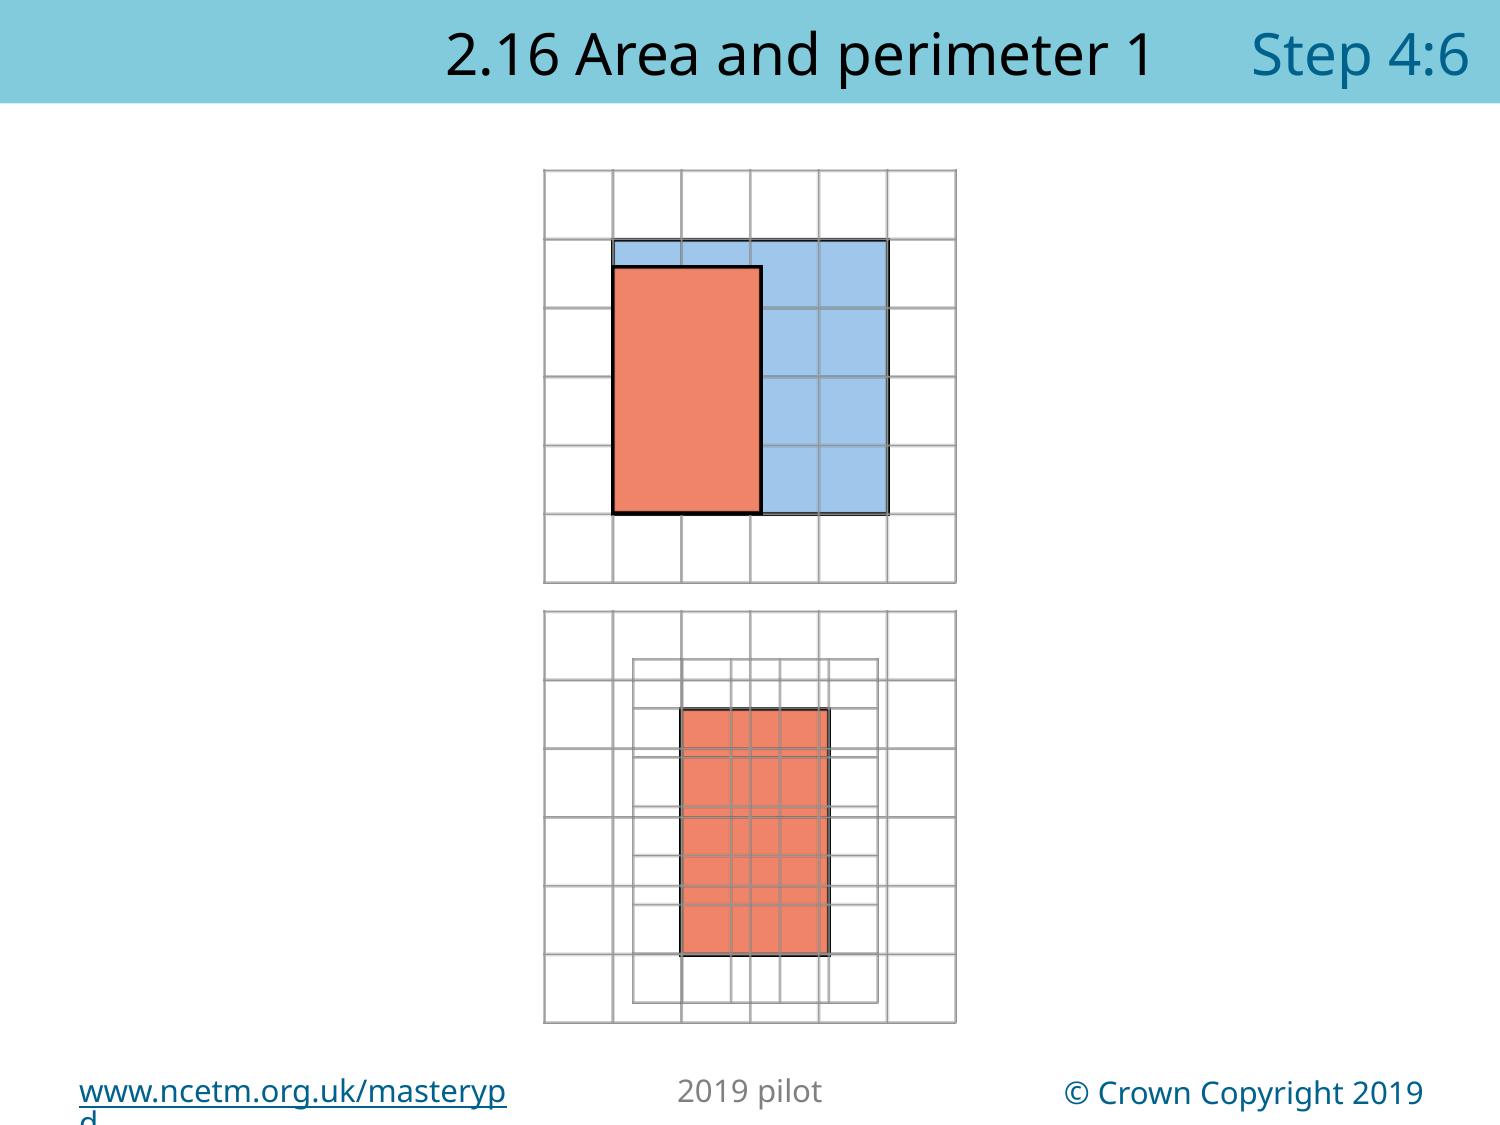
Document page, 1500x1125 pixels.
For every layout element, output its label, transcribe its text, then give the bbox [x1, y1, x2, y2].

picture [542, 169, 957, 584]
list 2.16 Area and perimeter 1 Step 4:6 [0, 0, 1500, 104]
picture [542, 609, 957, 1024]
